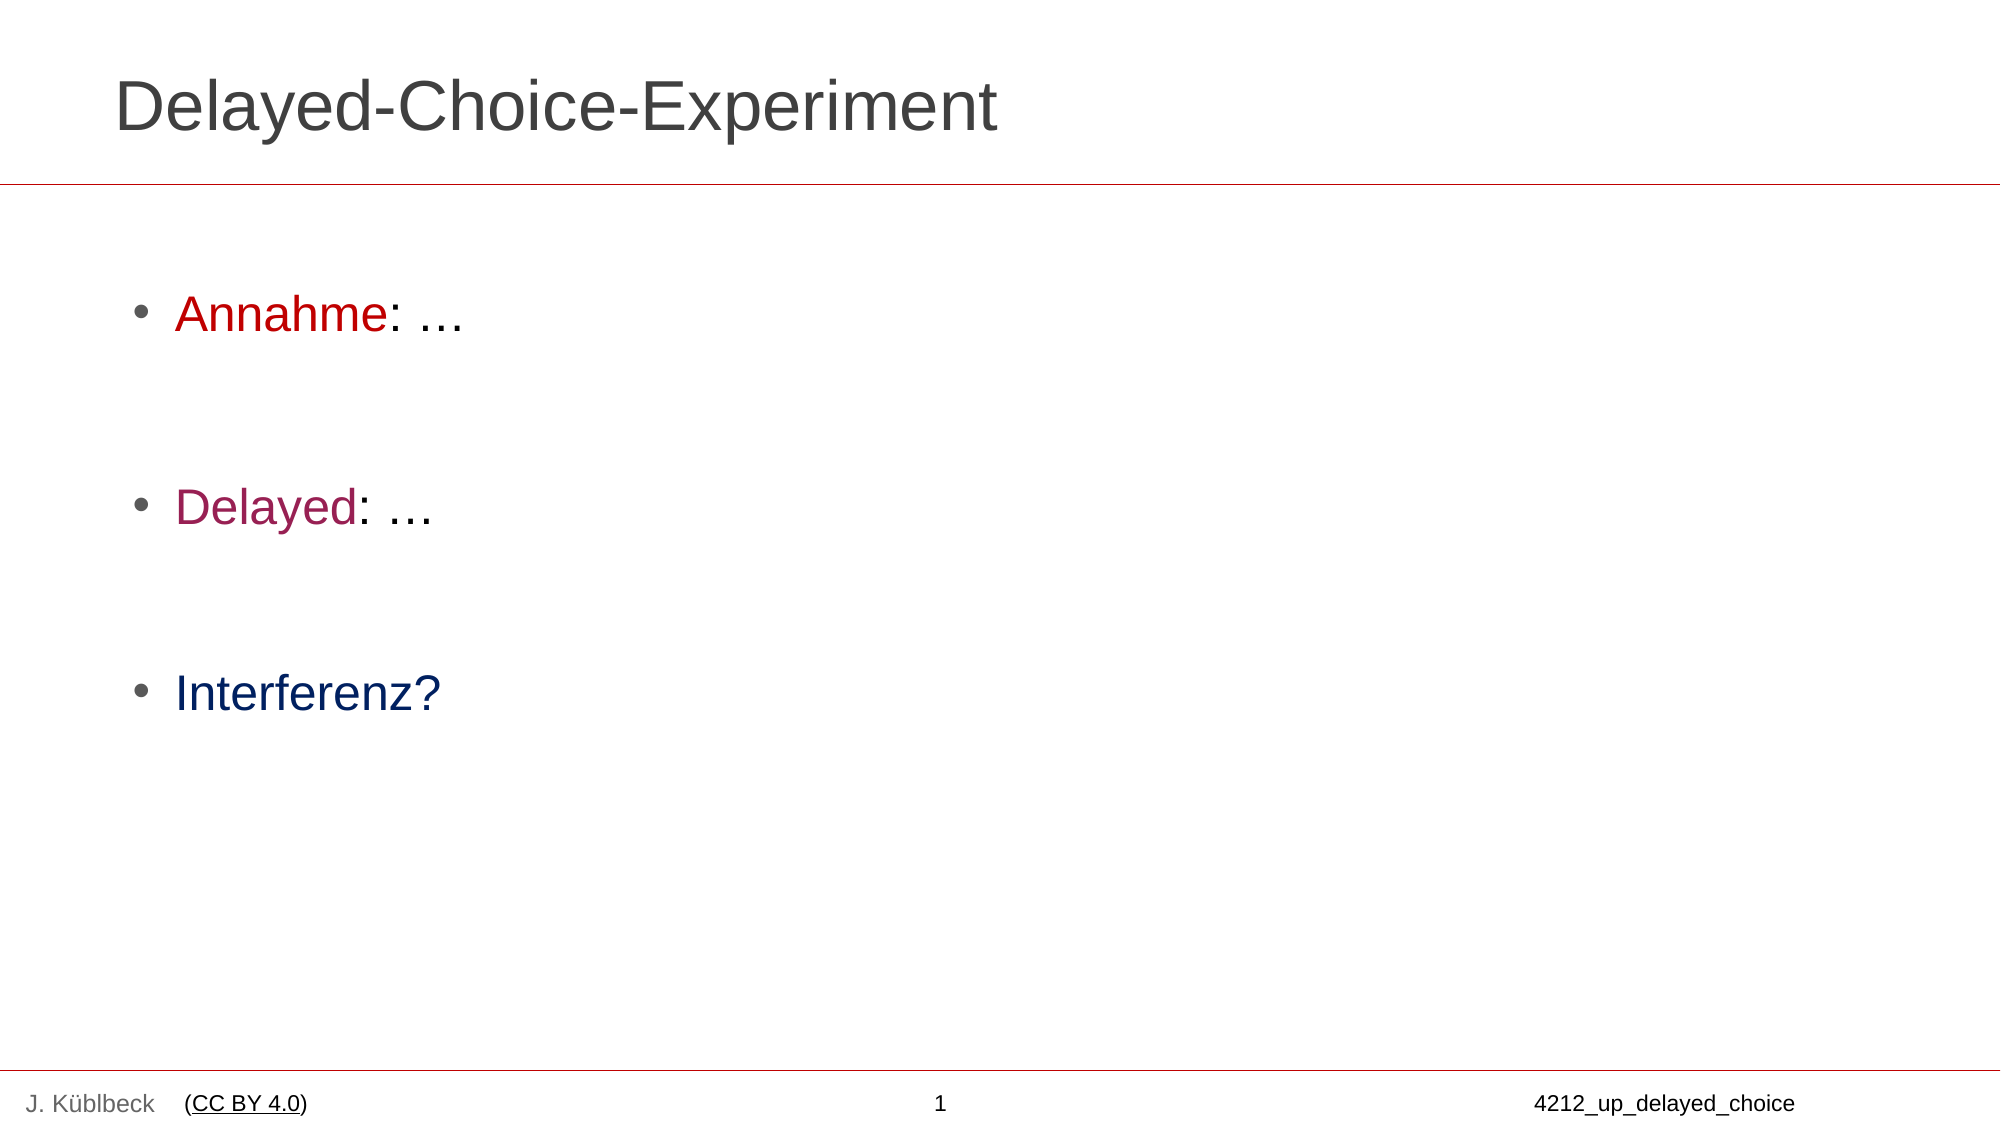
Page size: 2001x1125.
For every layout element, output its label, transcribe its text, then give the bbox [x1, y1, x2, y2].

list Annahme: … Delayed: … Interferenz? [99, 208, 1100, 1035]
title Delayed-Choice-Experiment [99, 54, 1900, 149]
